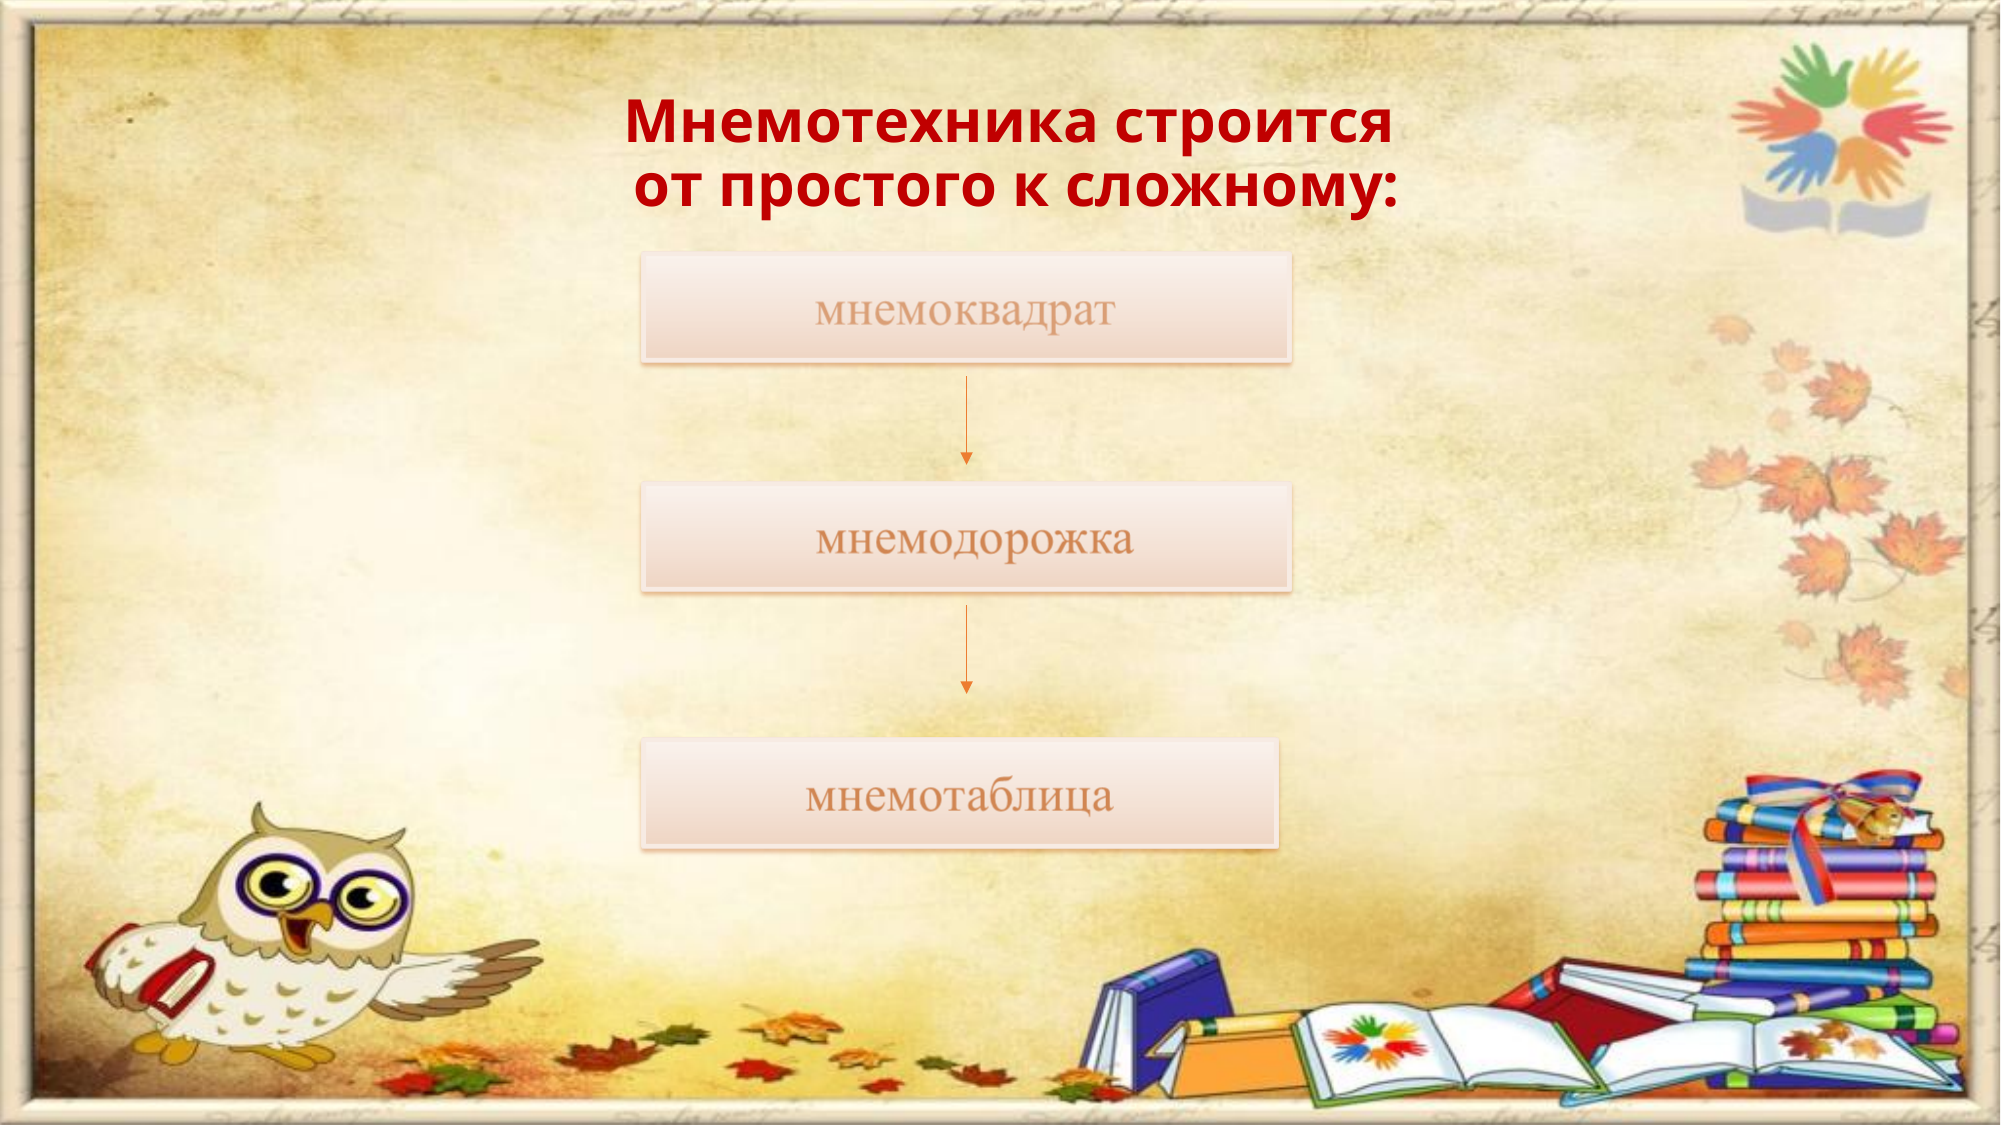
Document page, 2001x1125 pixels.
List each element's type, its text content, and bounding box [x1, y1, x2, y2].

title Мнемотехника строится от простого к сложному: [76, 82, 1943, 300]
picture [0, 0, 2001, 1125]
